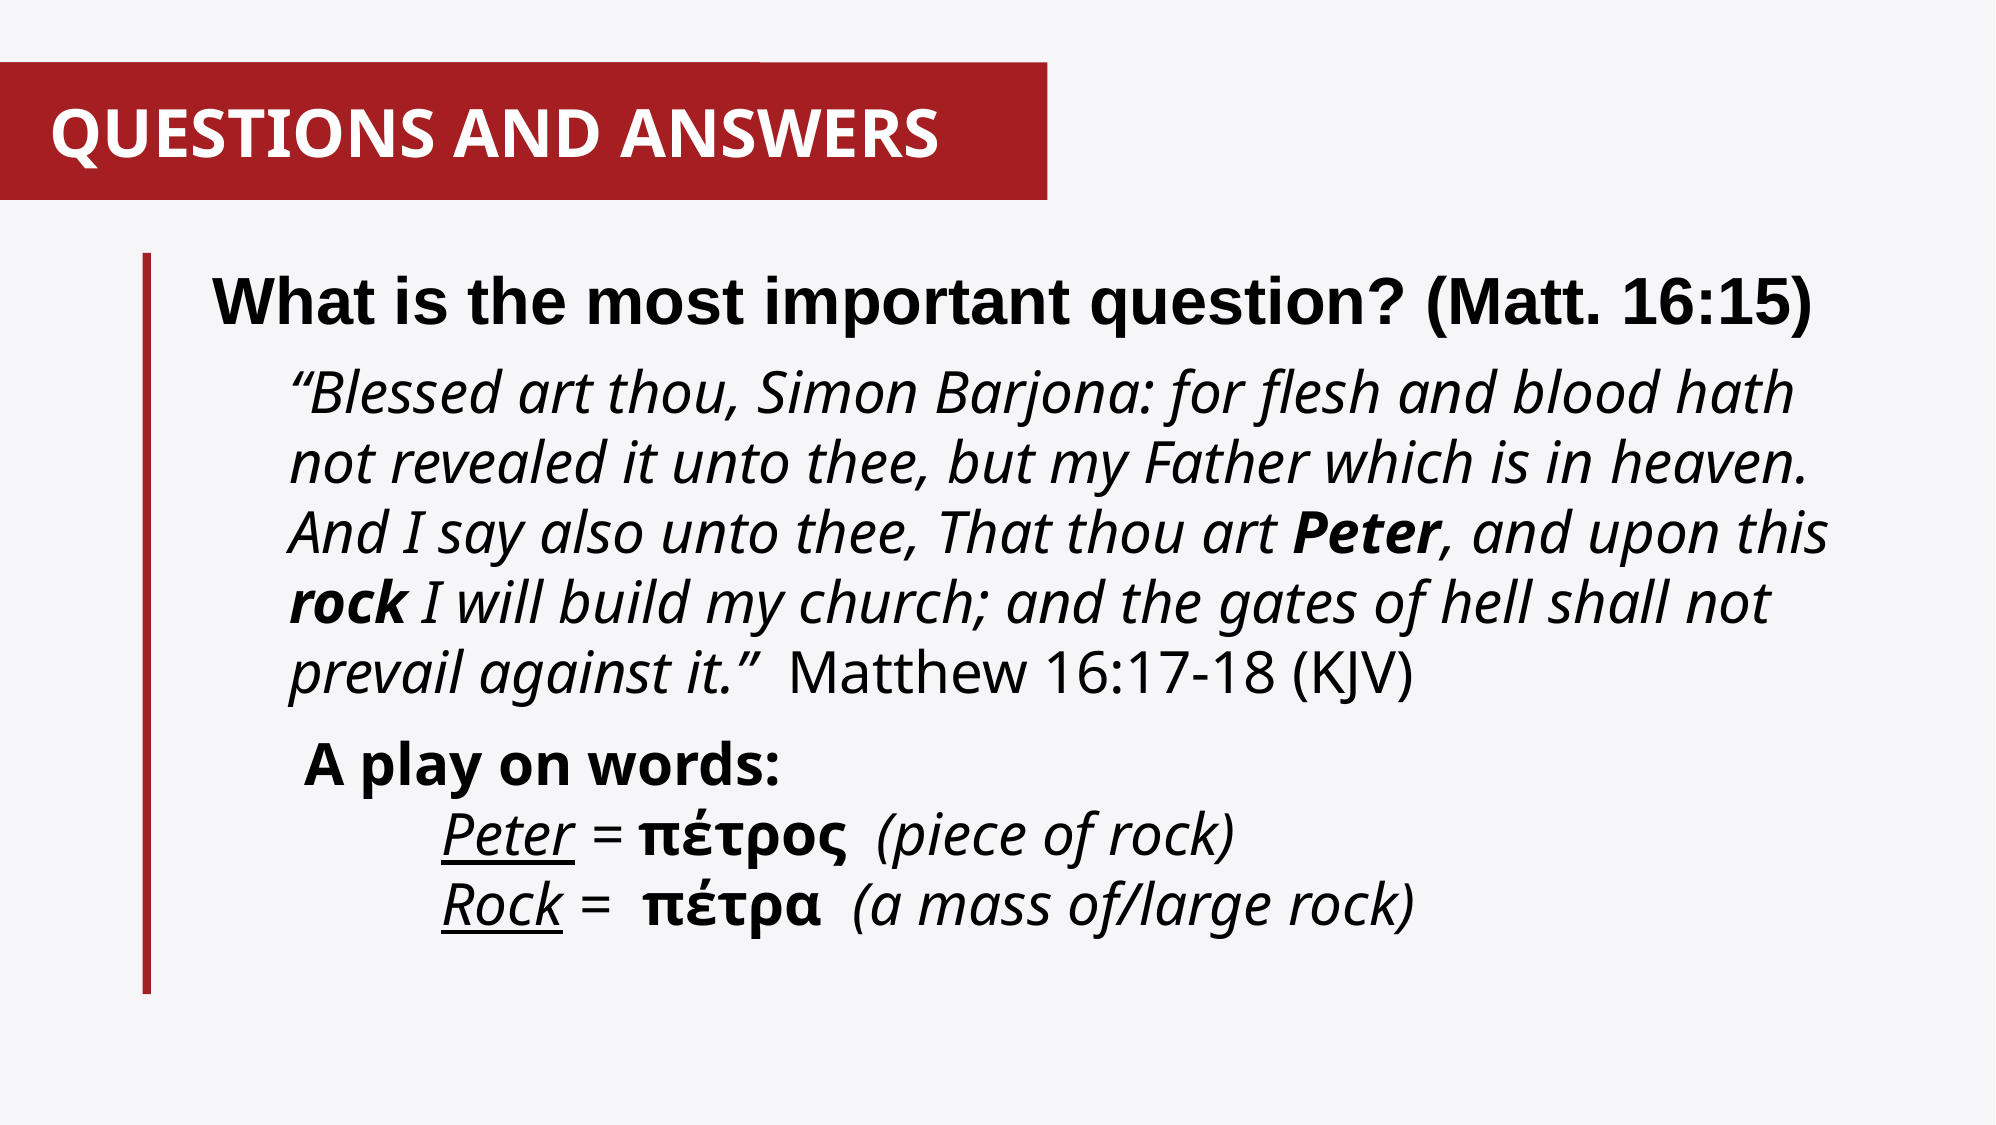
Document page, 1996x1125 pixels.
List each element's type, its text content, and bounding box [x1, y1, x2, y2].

subtitle What is the most important question? (Matt. 16:15) “Blessed art thou, Simon Barjona: for flesh and blood hath not revealed it unto thee, but my Father which is in heaven. And I say also unto thee, That thou art Peter, and upon this rock I will build my church; and the gates of hell shall not prevail against it.” Matthew 16:17-18 (KJV) A play on words: Peter = πέτρος (piece of rock) Rock = πέτρα (a mass of/large rock) [197, 249, 1885, 1125]
title QUESTIONS AND ANSWERS [0, 62, 1048, 200]
